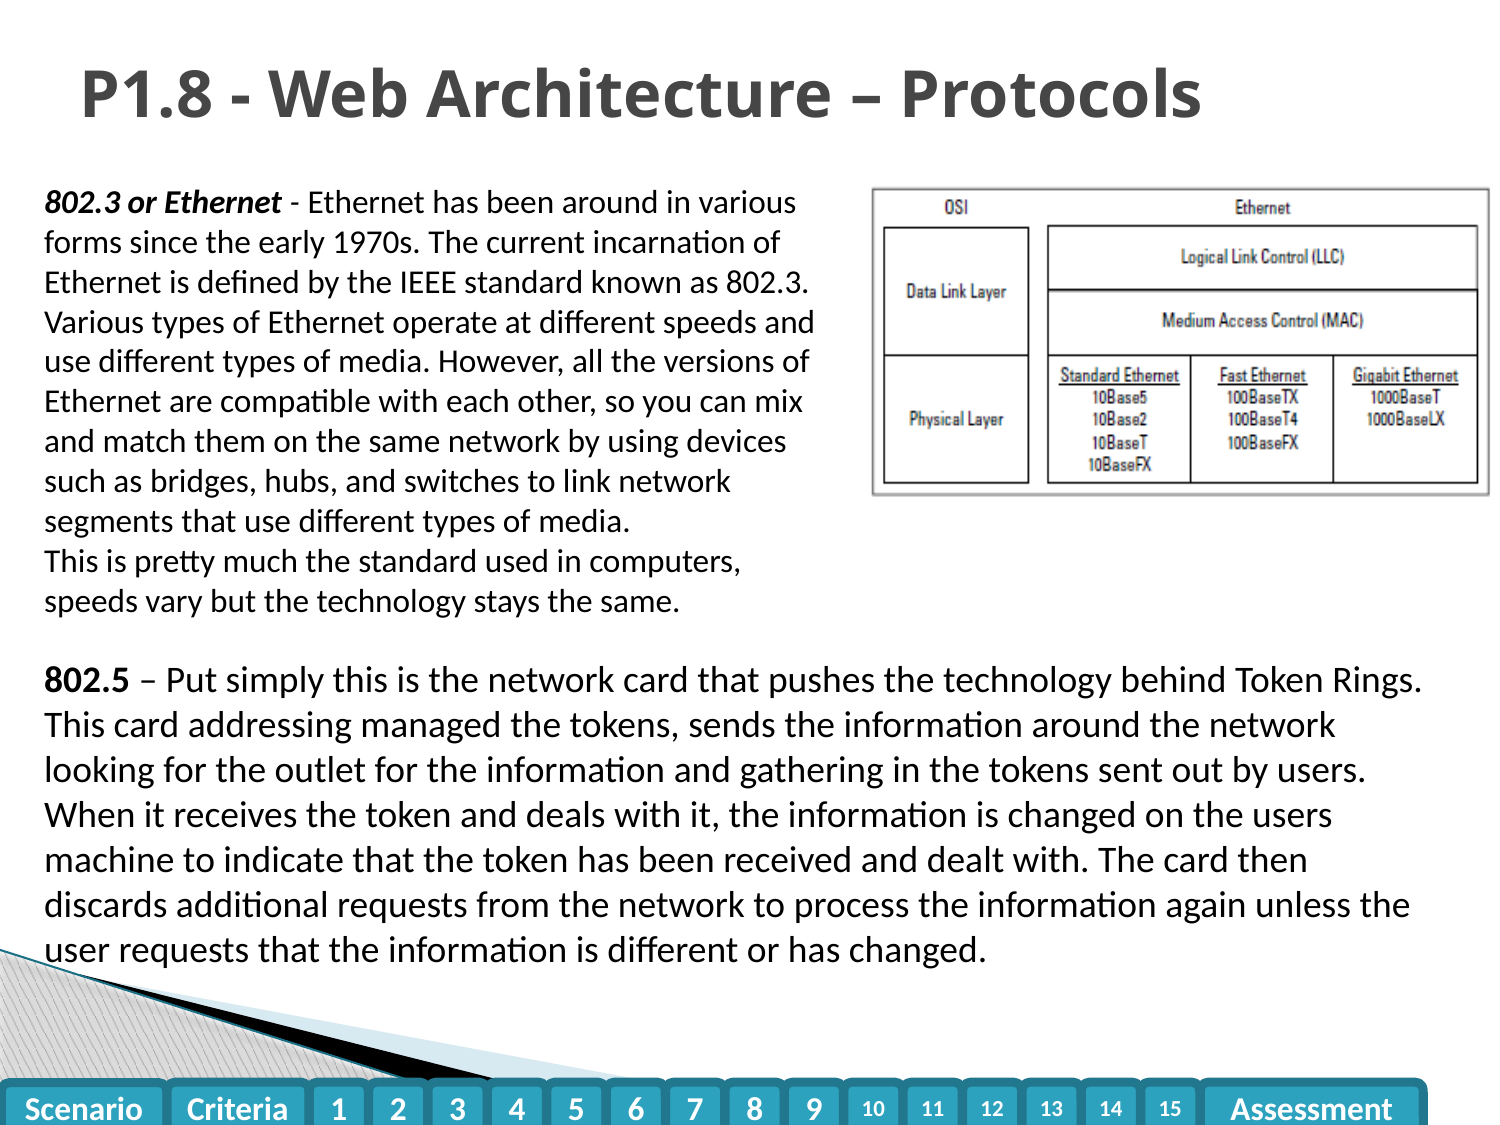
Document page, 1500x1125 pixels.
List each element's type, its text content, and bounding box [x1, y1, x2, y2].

text_box 802.3 or Ethernet - Ethernet has been around in various forms since the early 1970s. The current incarnation of Ethernet is defined by the IEEE standard known as 802.3. Various types of Ethernet operate at different speeds and use different types of media. However, all the versions of Ethernet are compatible with each other, so you can mix and match them on the same network by using devices such as bridges, hubs, and switches to link network segments that use different types of media. This is pretty much the standard used in computers, speeds vary but the technology stays the same. [29, 172, 845, 627]
title P1.8 - Web Architecture – Protocols [64, 21, 1415, 161]
picture [867, 172, 1500, 504]
text_box 802.5 – Put simply this is the network card that pushes the technology behind Token Rings. This card addressing managed the tokens, sends the information around the network looking for the outlet for the information and gathering in the tokens sent out by users. When it receives the token and deals with it, the information is changed on the users machine to indicate that the token has been received and dealt with. The card then discards additional requests from the network to process the information again unless the user requests that the information is different or has changed. [29, 647, 1447, 978]
